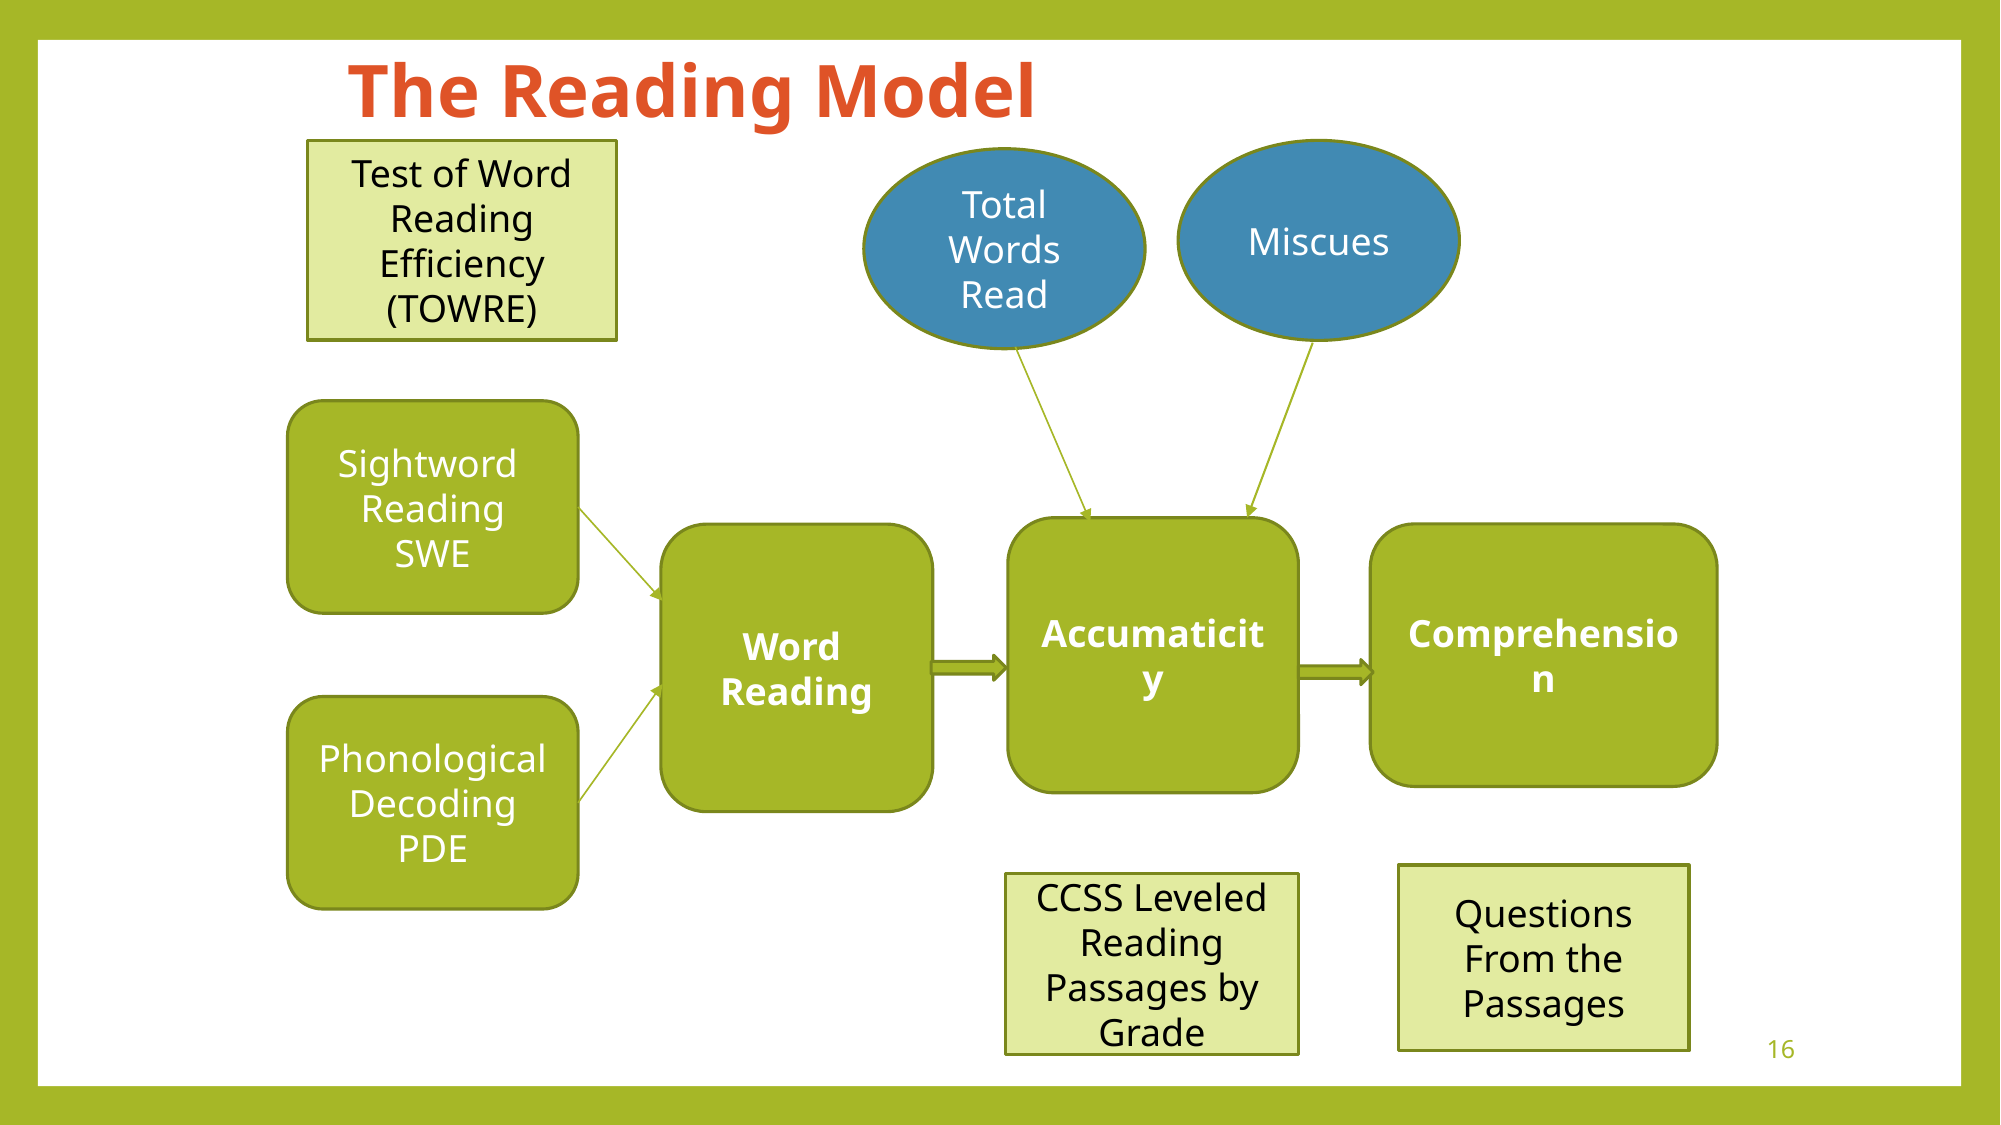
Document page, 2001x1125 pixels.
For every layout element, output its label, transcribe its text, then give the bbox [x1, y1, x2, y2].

text_box [929, 653, 1008, 682]
text_box Test of Word Reading Efficiency (TOWRE) [306, 139, 618, 342]
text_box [577, 506, 663, 602]
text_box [577, 683, 663, 804]
slide_number 16 [1530, 1020, 1811, 1081]
text_box [1296, 658, 1375, 687]
text_box Miscues [1176, 138, 1461, 342]
text_box Comprehension [1368, 522, 1719, 789]
text_box CCSS Leveled Reading Passages by Grade [1004, 872, 1300, 1056]
text_box Sightword Reading SWE [285, 399, 580, 615]
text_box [1015, 346, 1091, 523]
title The Reading Model [332, 46, 1248, 141]
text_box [1246, 342, 1314, 518]
text_box Accumaticity [1006, 516, 1301, 795]
text_box Word Reading [659, 522, 935, 814]
text_box Questions From the Passages [1397, 863, 1691, 1052]
text_box Total Words Read [862, 147, 1147, 351]
text_box Phonological Decoding PDE [285, 694, 580, 911]
